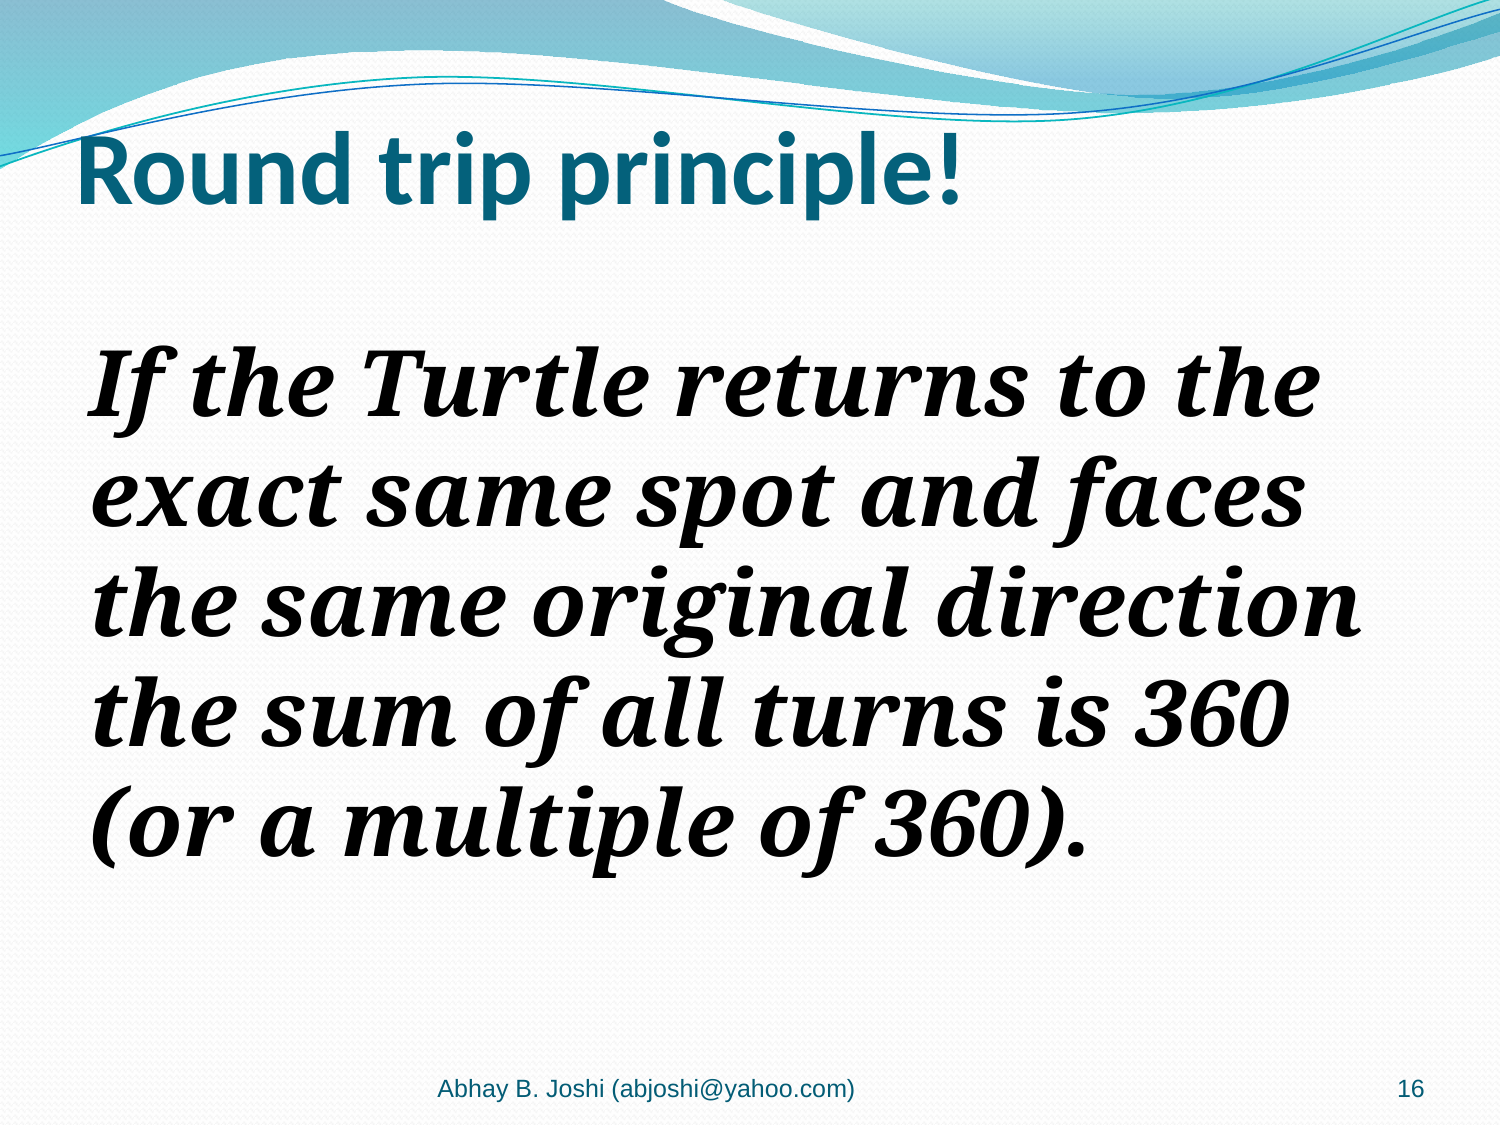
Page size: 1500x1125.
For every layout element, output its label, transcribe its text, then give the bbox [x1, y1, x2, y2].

title Round trip principle! [75, 37, 1425, 225]
list If the Turtle returns to the exact same spot and faces the same original direction the sum of all turns is 360 (or a multiple of 360). [75, 317, 1425, 1038]
slide_number 16 [1299, 1042, 1425, 1103]
footer Abhay B. Joshi (abjoshi@yahoo.com) [437, 1042, 988, 1103]
